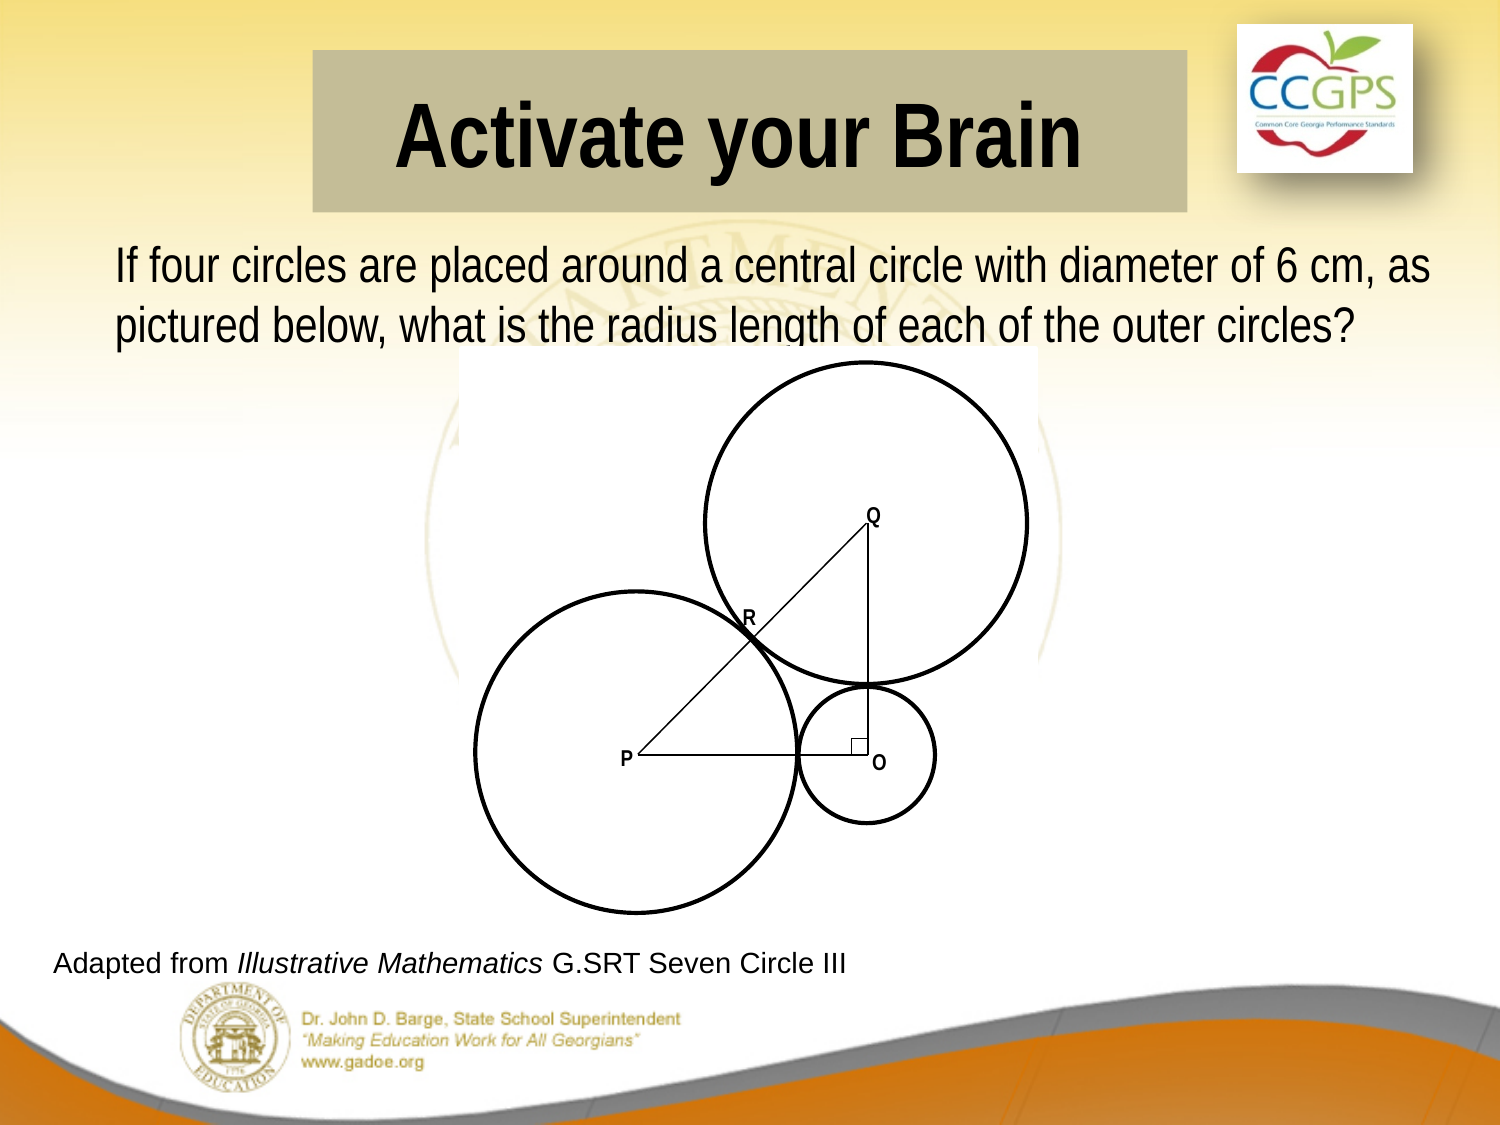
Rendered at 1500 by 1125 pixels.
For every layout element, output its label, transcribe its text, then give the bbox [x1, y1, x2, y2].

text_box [460, 348, 1037, 926]
picture [0, 0, 1500, 1125]
title Activate your Brain [312, 49, 1188, 213]
text_box Adapted from Illustrative Mathematics G.SRT Seven Circle III [38, 936, 863, 987]
subtitle If four circles are placed around a central circle with diameter of 6 cm, as pictured below, what is the radius length of each of the outer circles? [99, 224, 1476, 988]
